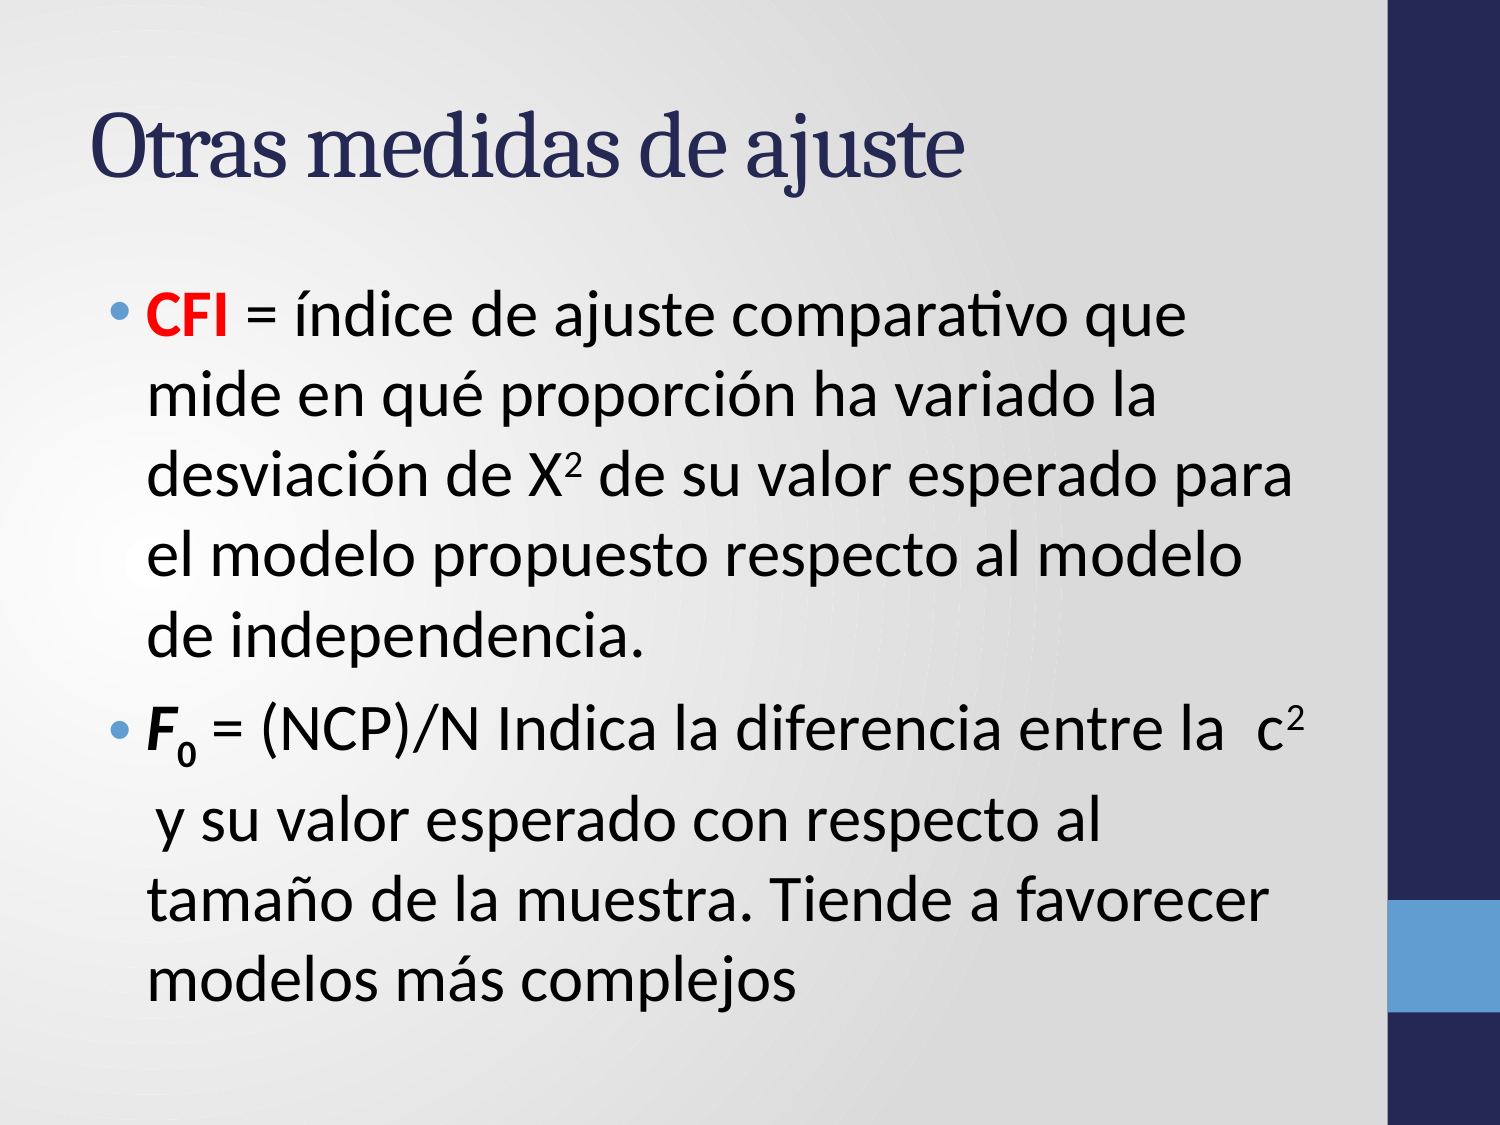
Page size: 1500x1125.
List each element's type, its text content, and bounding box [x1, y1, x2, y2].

list CFI = índice de ajuste comparativo que mide en qué proporción ha variado la desviación de X2 de su valor esperado para el modelo propuesto respecto al modelo de independencia. F0 = (NCP)/N Indica la diferencia entre la c2 y su valor esperado con respecto al tamaño de la muestra. Tiende a favorecer modelos más complejos [75, 262, 1325, 1050]
title Otras medidas de ajuste [75, 45, 1325, 233]
